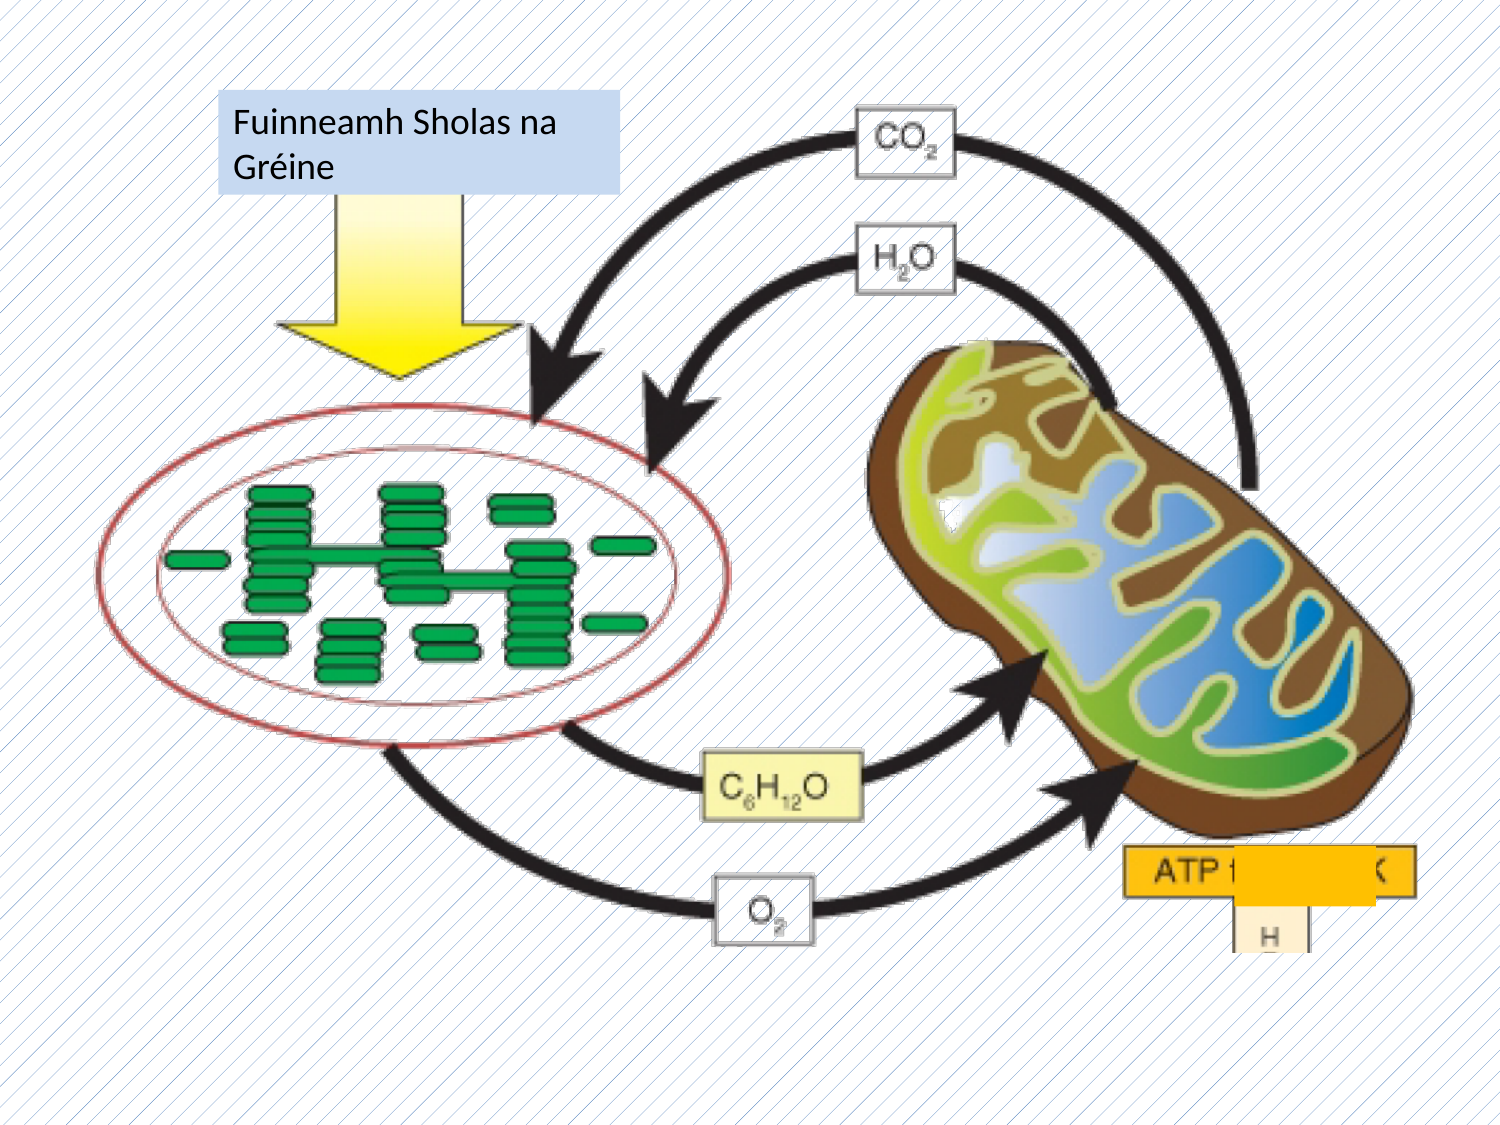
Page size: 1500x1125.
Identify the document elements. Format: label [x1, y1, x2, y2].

picture [76, 89, 1436, 953]
